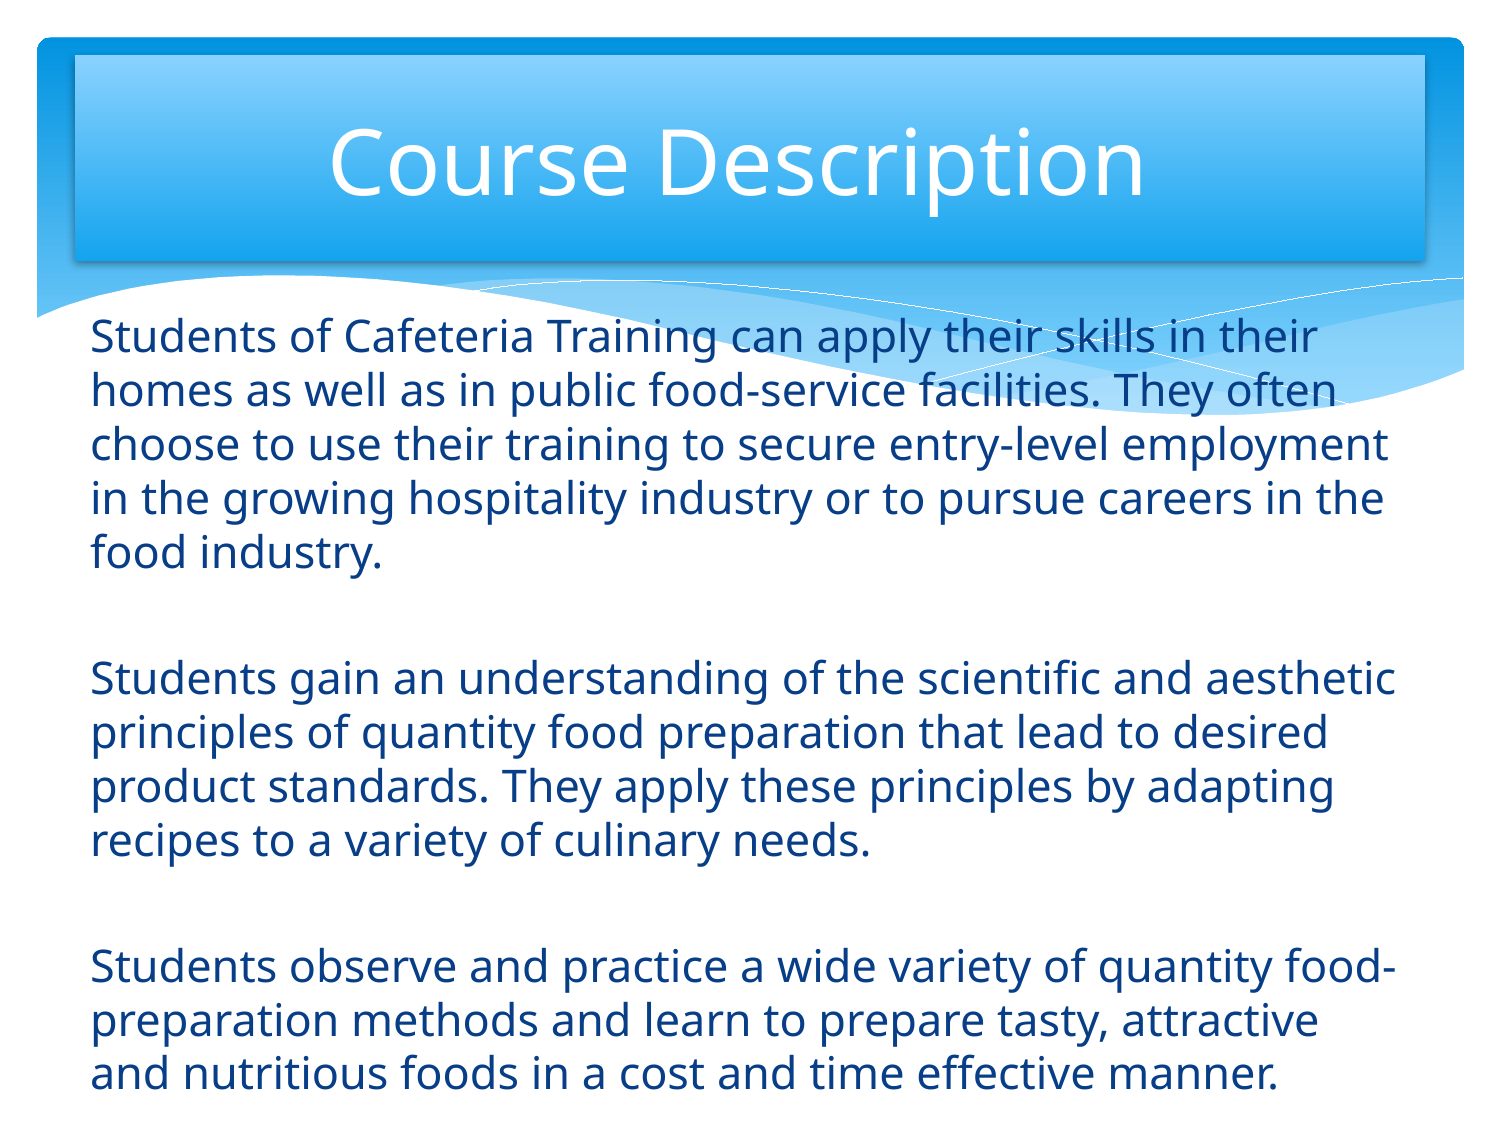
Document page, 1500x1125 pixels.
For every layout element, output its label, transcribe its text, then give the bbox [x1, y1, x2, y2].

list Students of Cafeteria Training can apply their skills in their homes as well as in public food-service facilities. They often choose to use their training to secure entry-level employment in the growing hospitality industry or to pursue careers in the food industry. Students gain an understanding of the scientific and aesthetic principles of quantity food preparation that lead to desired product standards. They apply these principles by adapting recipes to a variety of culinary needs. Students observe and practice a wide variety of quantity food-preparation methods and learn to prepare tasty, attractive and nutritious foods in a cost and time effective manner. [75, 299, 1425, 1125]
title Course Description [75, 55, 1425, 261]
